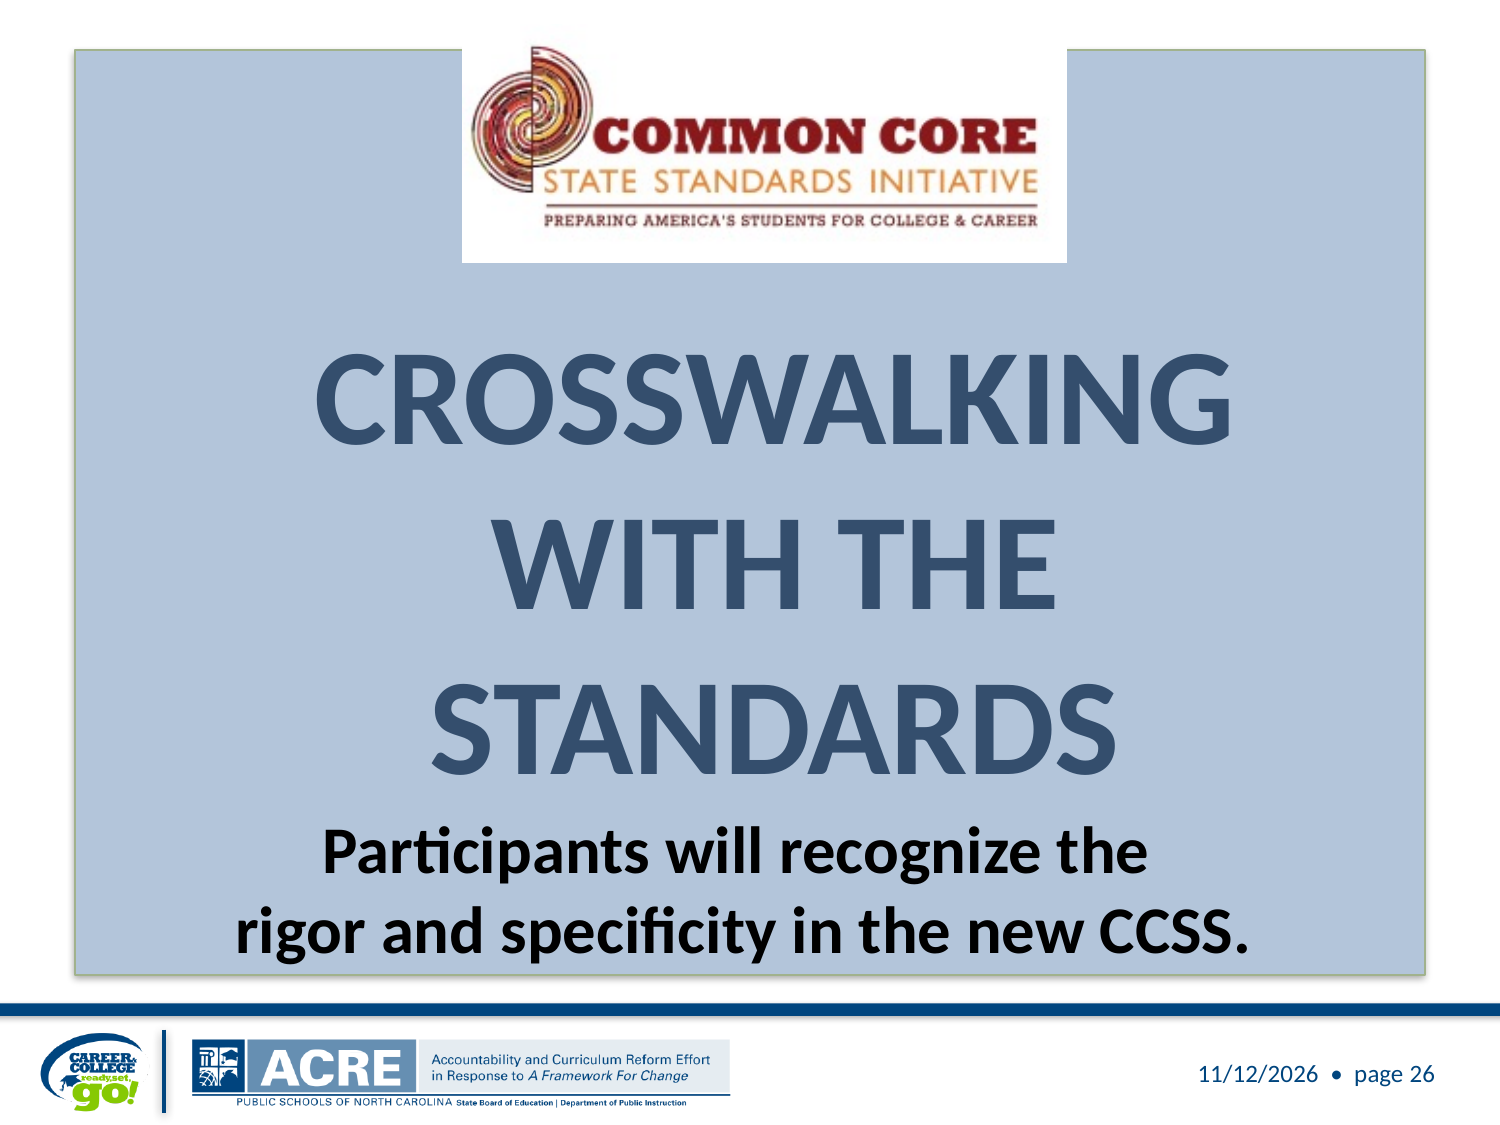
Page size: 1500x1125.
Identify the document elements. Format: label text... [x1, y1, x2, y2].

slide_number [1137, 1042, 1450, 1103]
text_box Participants will recognize the rigor and specificity in the new CCSS. [99, 799, 1388, 975]
text_box [74, 49, 1426, 976]
picture [37, 1029, 152, 1115]
picture [174, 1017, 744, 1125]
text_box Crosswalking with the Standards [212, 299, 1338, 799]
picture [462, 24, 1068, 263]
